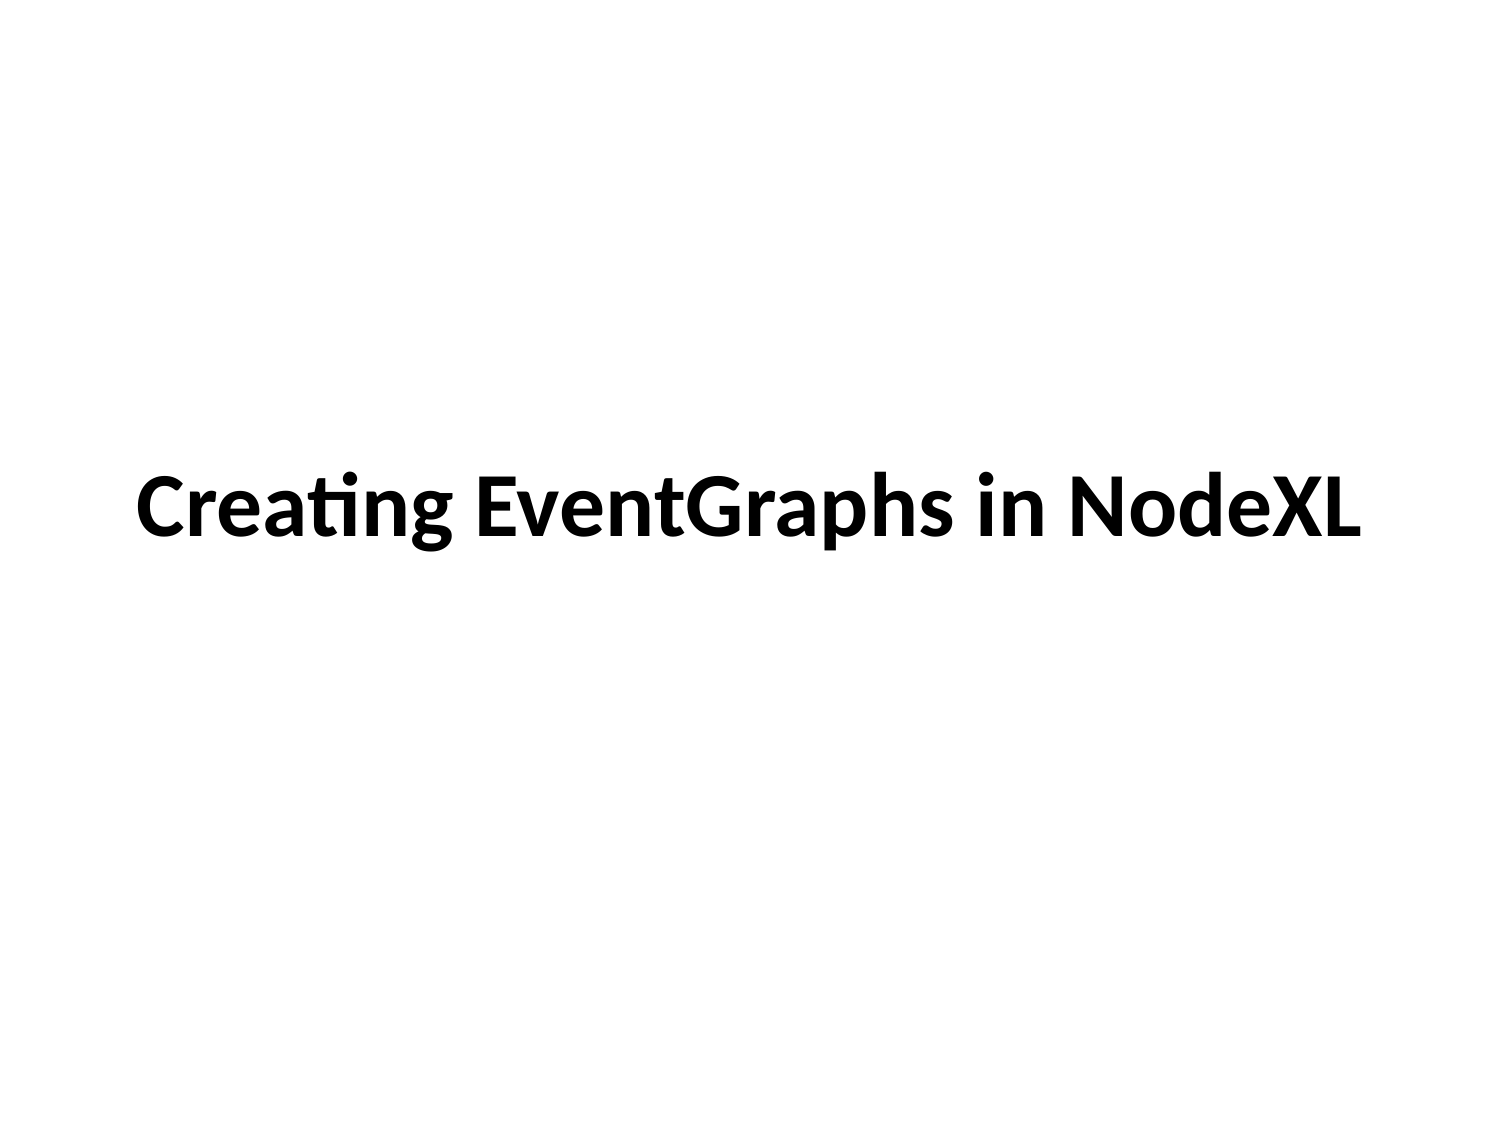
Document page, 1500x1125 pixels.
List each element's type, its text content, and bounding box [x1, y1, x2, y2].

text_box Creating EventGraphs in NodeXL [74, 437, 1425, 625]
